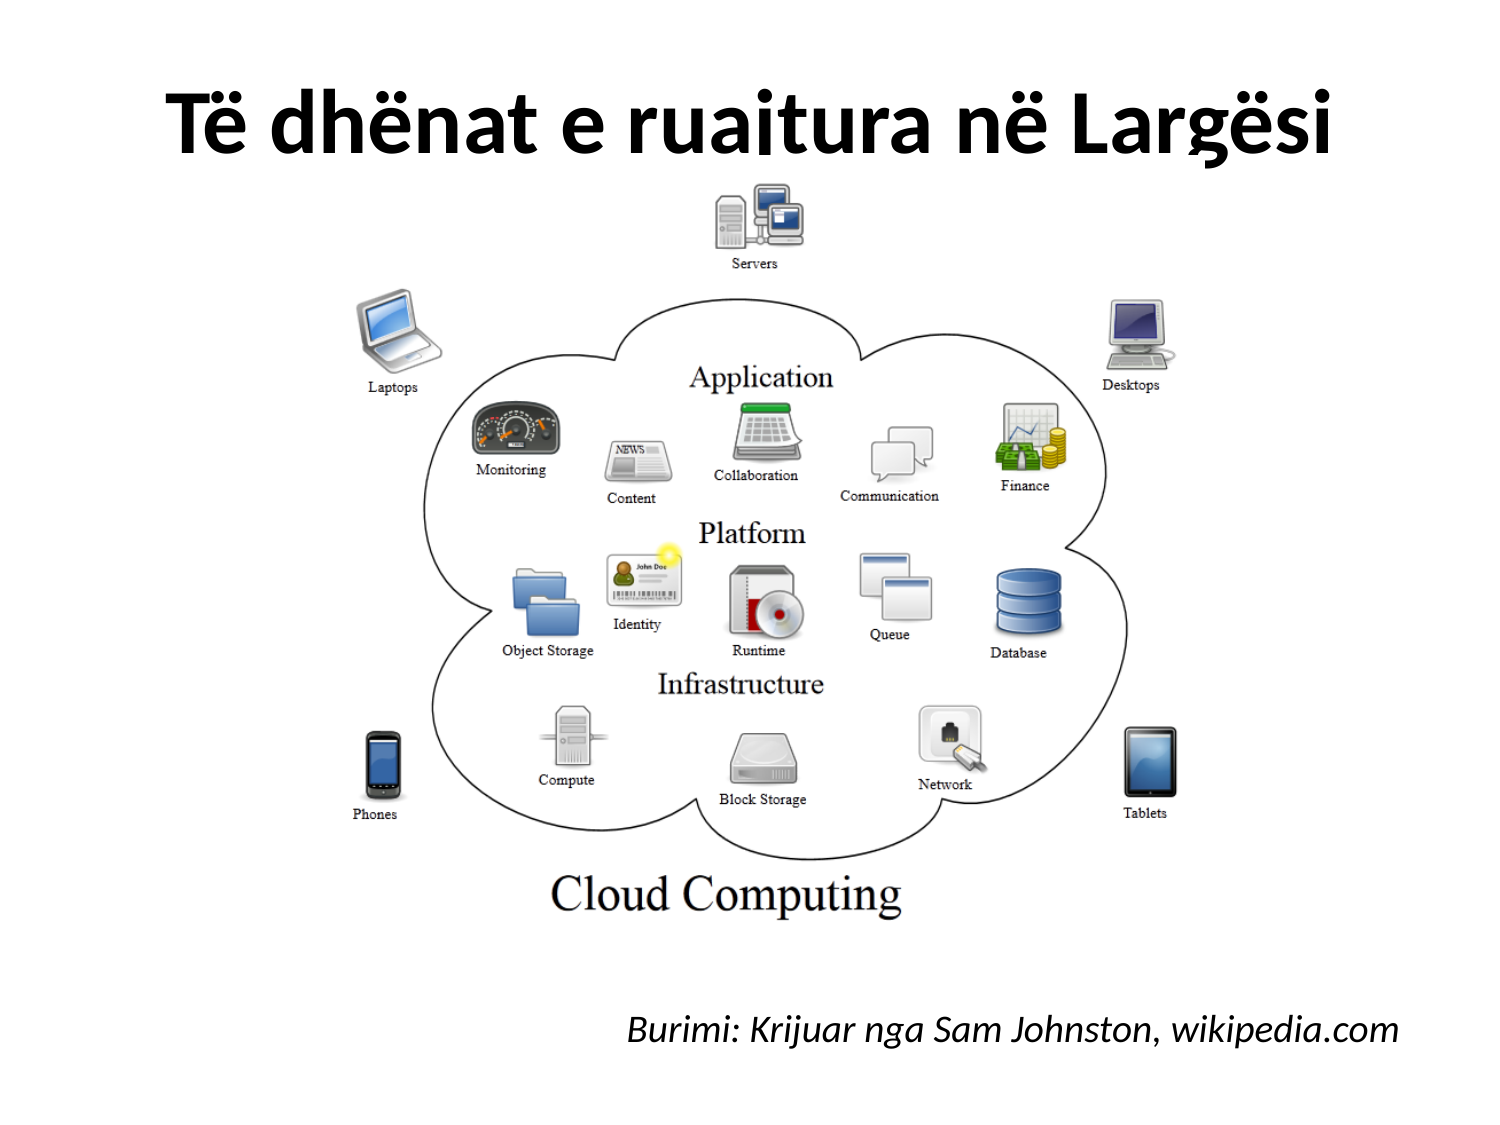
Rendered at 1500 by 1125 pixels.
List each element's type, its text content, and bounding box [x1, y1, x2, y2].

list Burimi: Krijuar nga Sam Johnston, wikipedia.com [75, 262, 1425, 1066]
title Të dhënat e ruajtura në Largësi [75, 45, 1425, 188]
picture [320, 155, 1206, 937]
